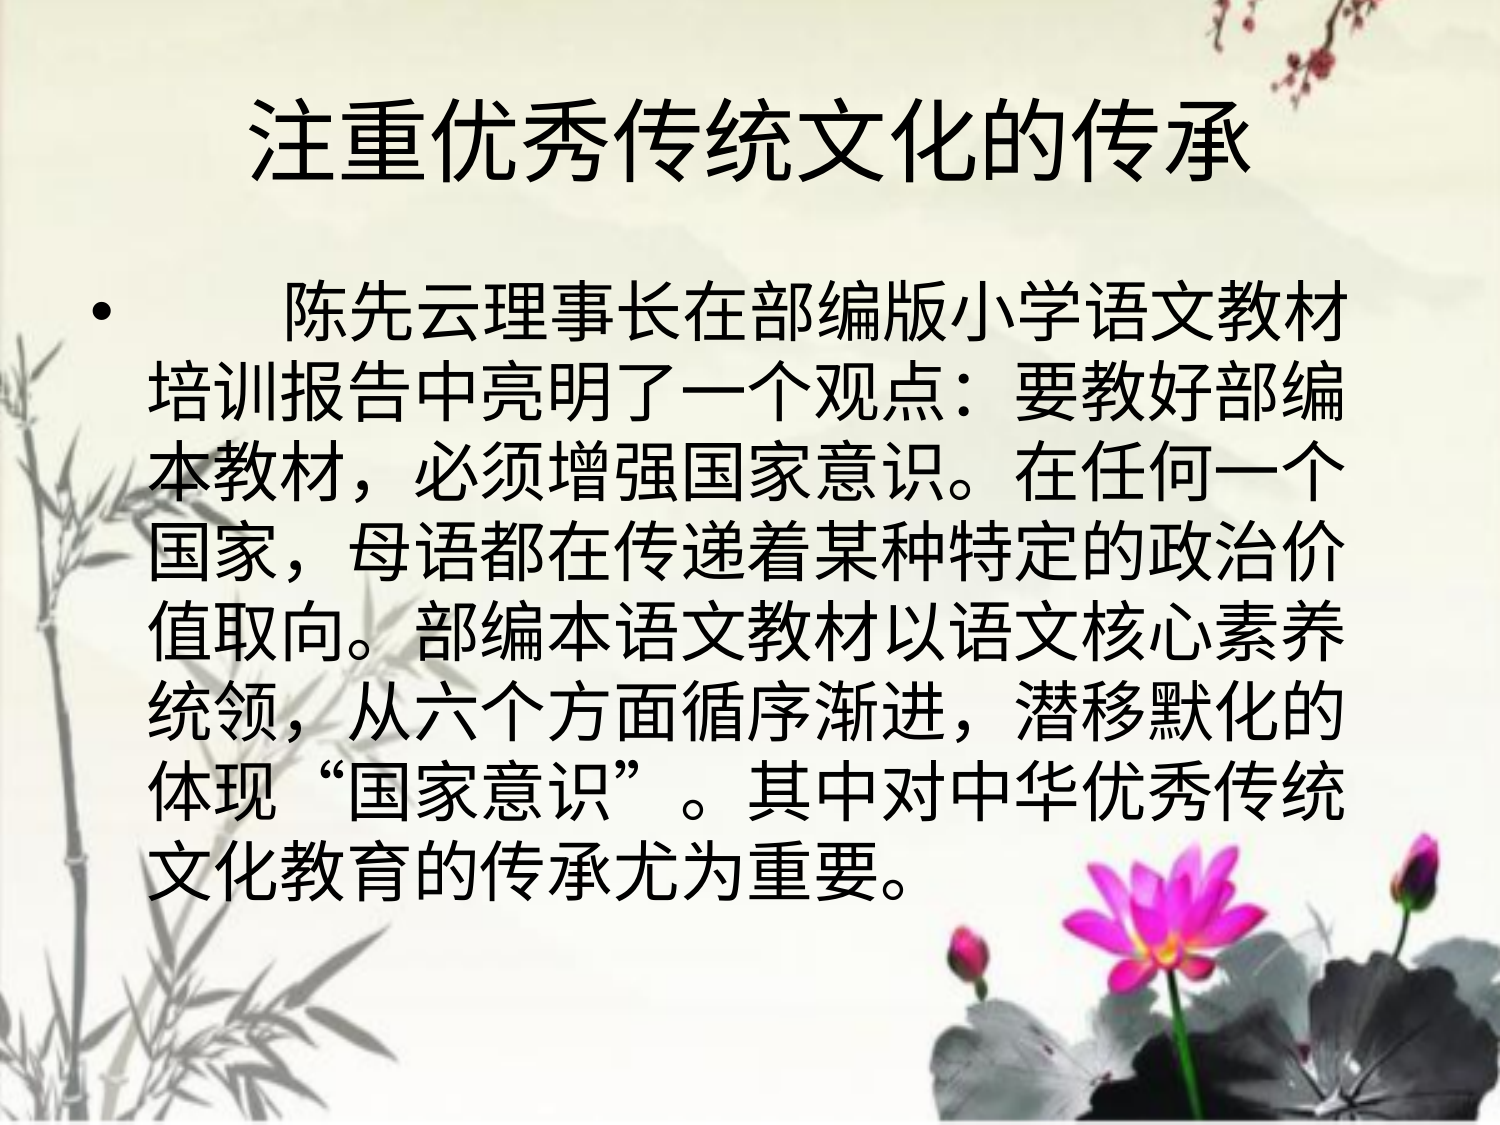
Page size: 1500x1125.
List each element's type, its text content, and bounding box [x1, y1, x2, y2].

picture [0, 0, 1500, 1125]
title 注重优秀传统文化的传承 [75, 45, 1425, 233]
list 陈先云理事长在部编版小学语文教材培训报告中亮明了一个观点：要教好部编本教材，必须增强国家意识。在任何一个国家，母语都在传递着某种特定的政治价值取向。部编本语文教材以语文核心素养统领，从六个方面循序渐进，潜移默化的体现“国家意识”。其中对中华优秀传统文化教育的传承尤为重要。 [75, 262, 1425, 1005]
